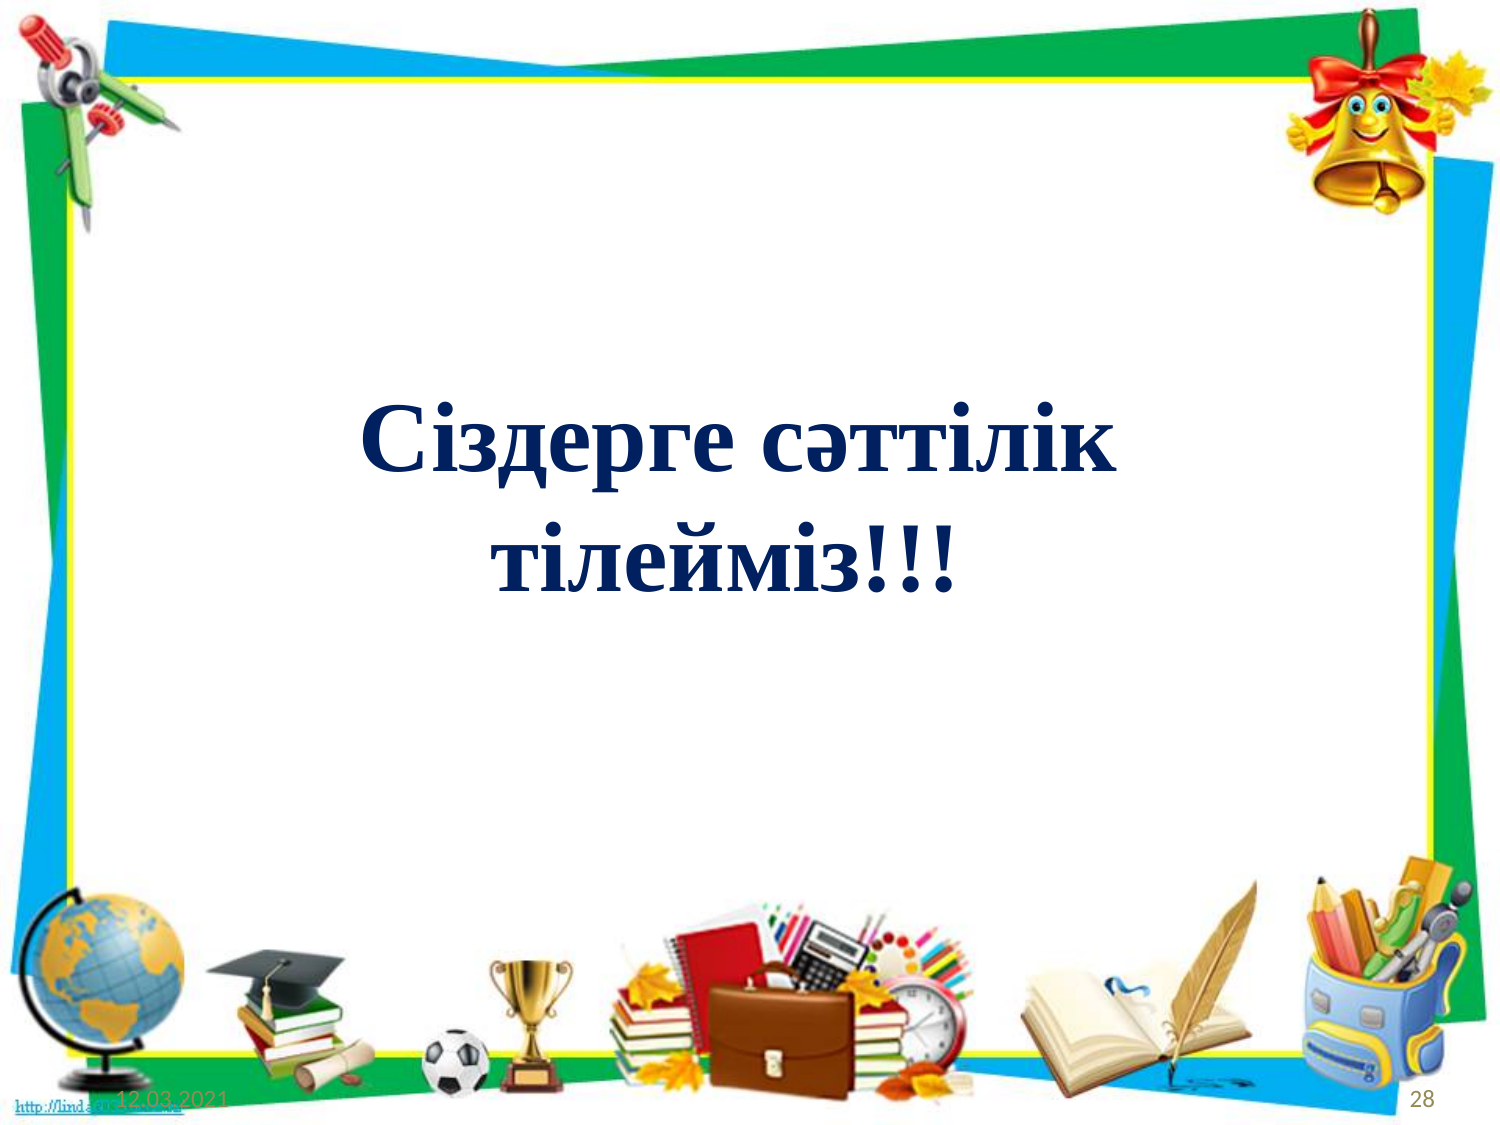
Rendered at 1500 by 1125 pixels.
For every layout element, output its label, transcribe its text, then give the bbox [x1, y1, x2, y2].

title Сіздерге сәттілік тілейміз!!! [301, 338, 1176, 646]
picture [0, 0, 1500, 1125]
